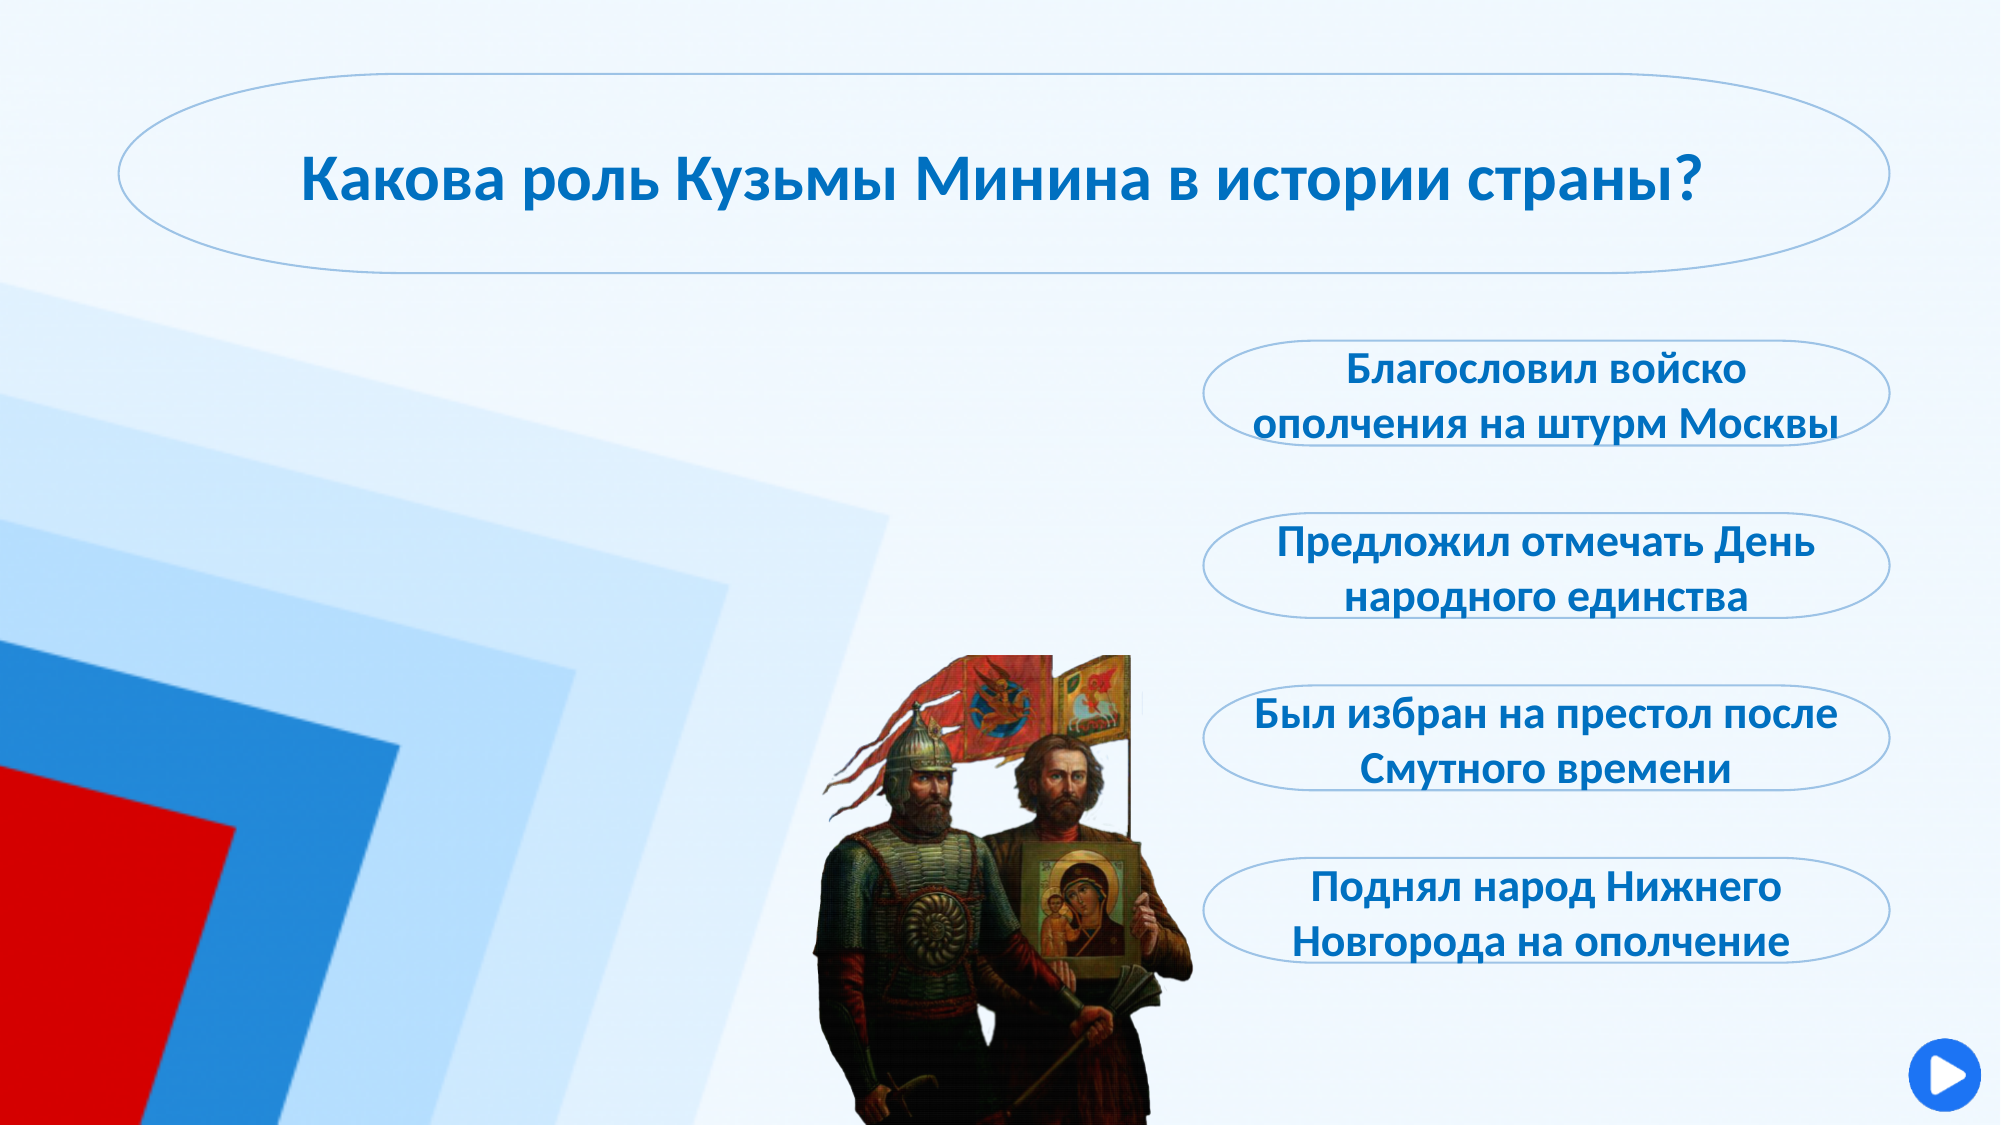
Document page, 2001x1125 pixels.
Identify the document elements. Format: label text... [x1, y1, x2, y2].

text_box Был избран на престол после Смутного времени [1202, 684, 1891, 792]
picture [0, 0, 2001, 1125]
text_box Благословил войско ополчения на штурм Москвы [1202, 339, 1891, 447]
text_box Предложил отмечать День народного единства [1202, 512, 1891, 619]
text_box Какова роль Кузьмы Минина в истории страны? [117, 72, 1891, 275]
text_box Поднял народ Нижнего Новгорода на ополчение [1202, 856, 1891, 964]
